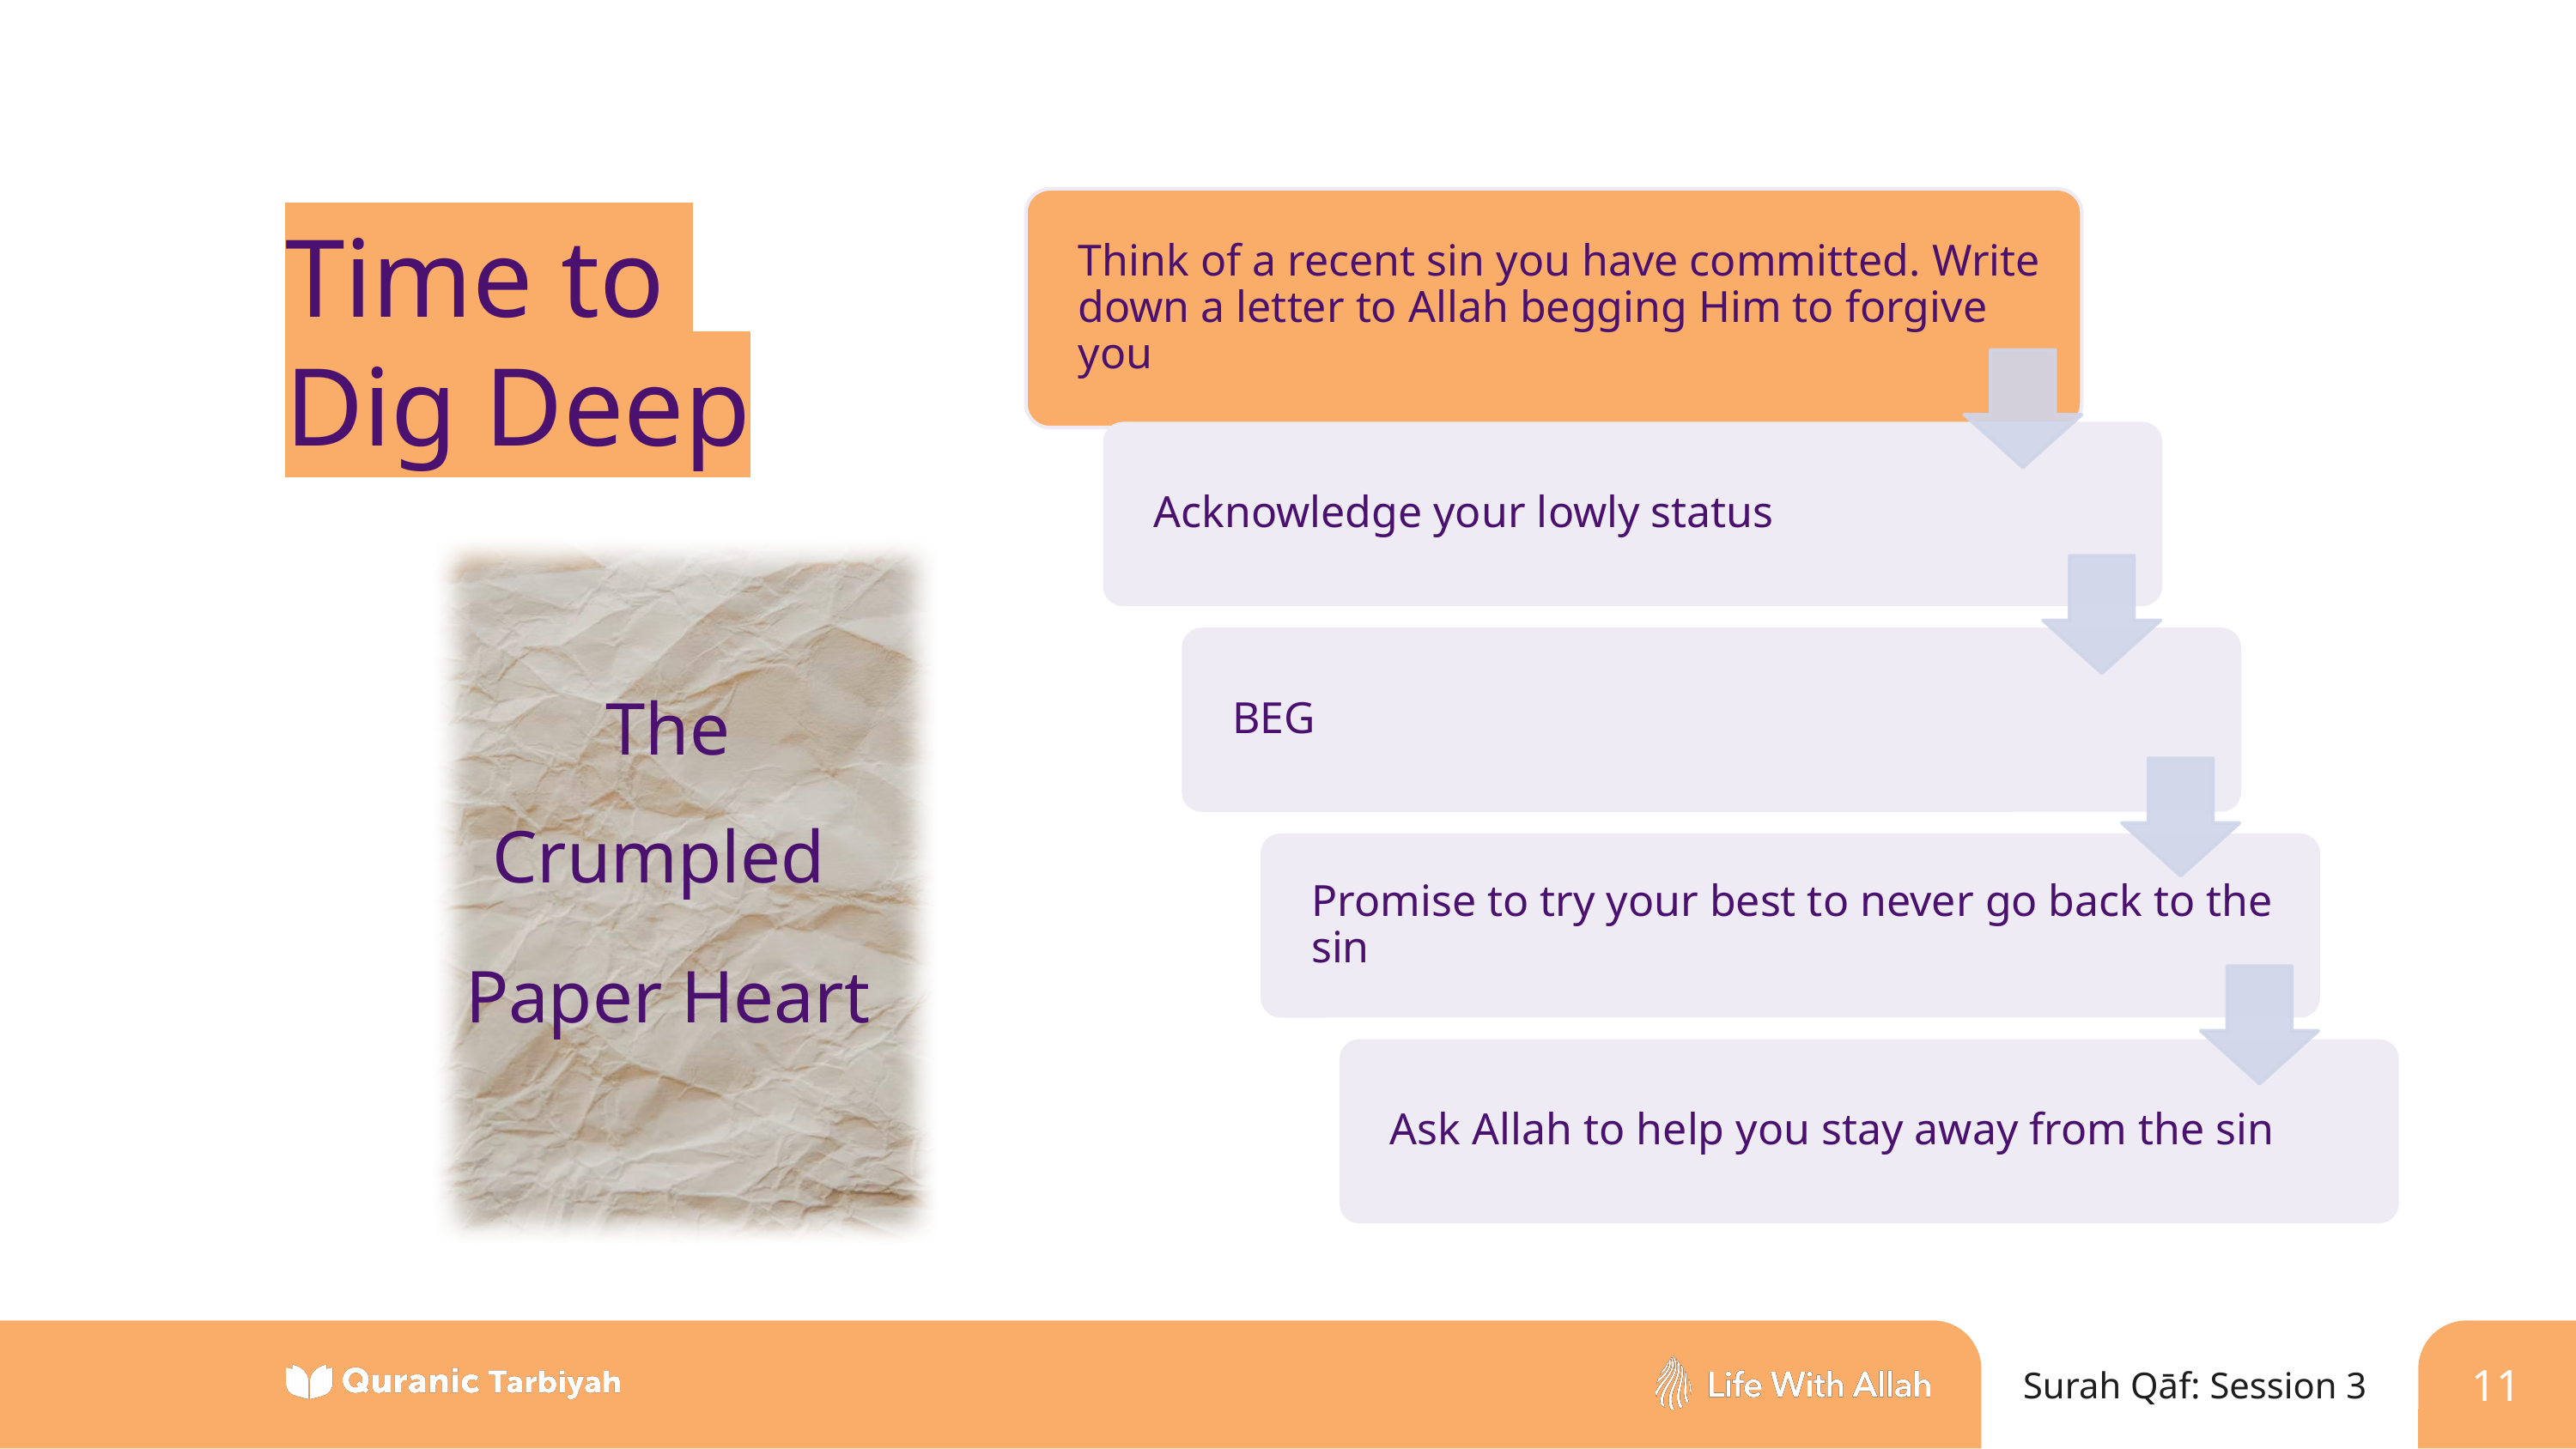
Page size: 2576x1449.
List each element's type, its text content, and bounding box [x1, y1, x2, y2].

picture [286, 1364, 620, 1399]
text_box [1025, 203, 2397, 1208]
text_box Time to Dig Deep [272, 203, 1024, 474]
picture [431, 536, 939, 1246]
picture [1656, 1355, 1930, 1410]
